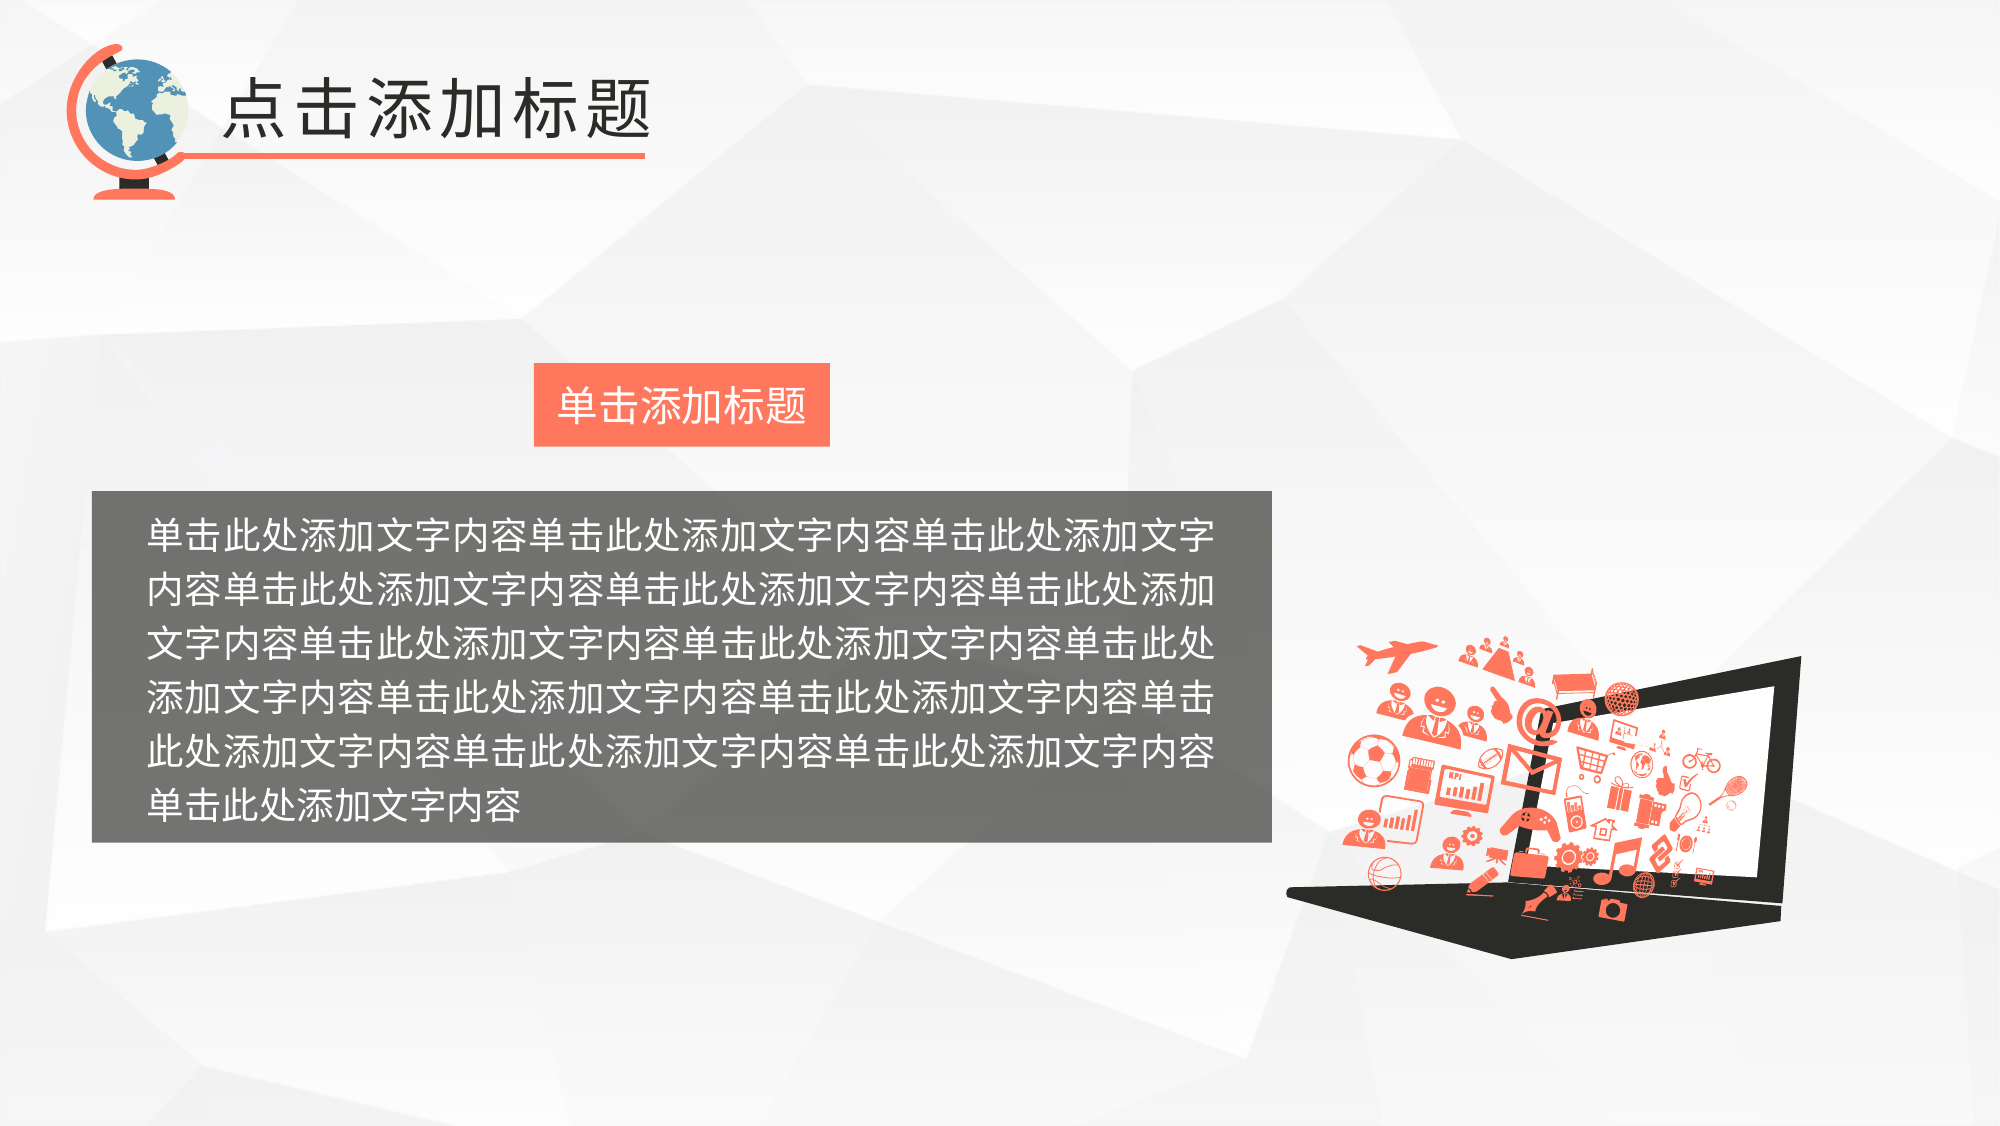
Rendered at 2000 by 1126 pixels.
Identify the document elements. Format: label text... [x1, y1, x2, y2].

text_box [90, 489, 1274, 845]
picture [0, 0, 2000, 1126]
text_box [1753, 686, 1775, 878]
text_box [1749, 903, 1782, 926]
text_box [1286, 886, 1329, 909]
text_box [1753, 656, 1802, 904]
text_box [1334, 644, 1749, 919]
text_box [66, 42, 703, 200]
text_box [533, 362, 831, 447]
text_box 单击此处添加文字内容单击此处添加文字内容单击此处添加文字内容单击此处添加文字内容单击此处添加文字内容单击此处添加文字内容单击此处添加文字内容单击此处添加文字内容单击此处添加文字内容单击此处添加文字内容单击此处添加文字内容单击此处添加文字内容单击此处添加文字内容单击此处添加文字内容单击此处添加文字内容 [132, 495, 1232, 835]
text_box [1395, 927, 1740, 960]
